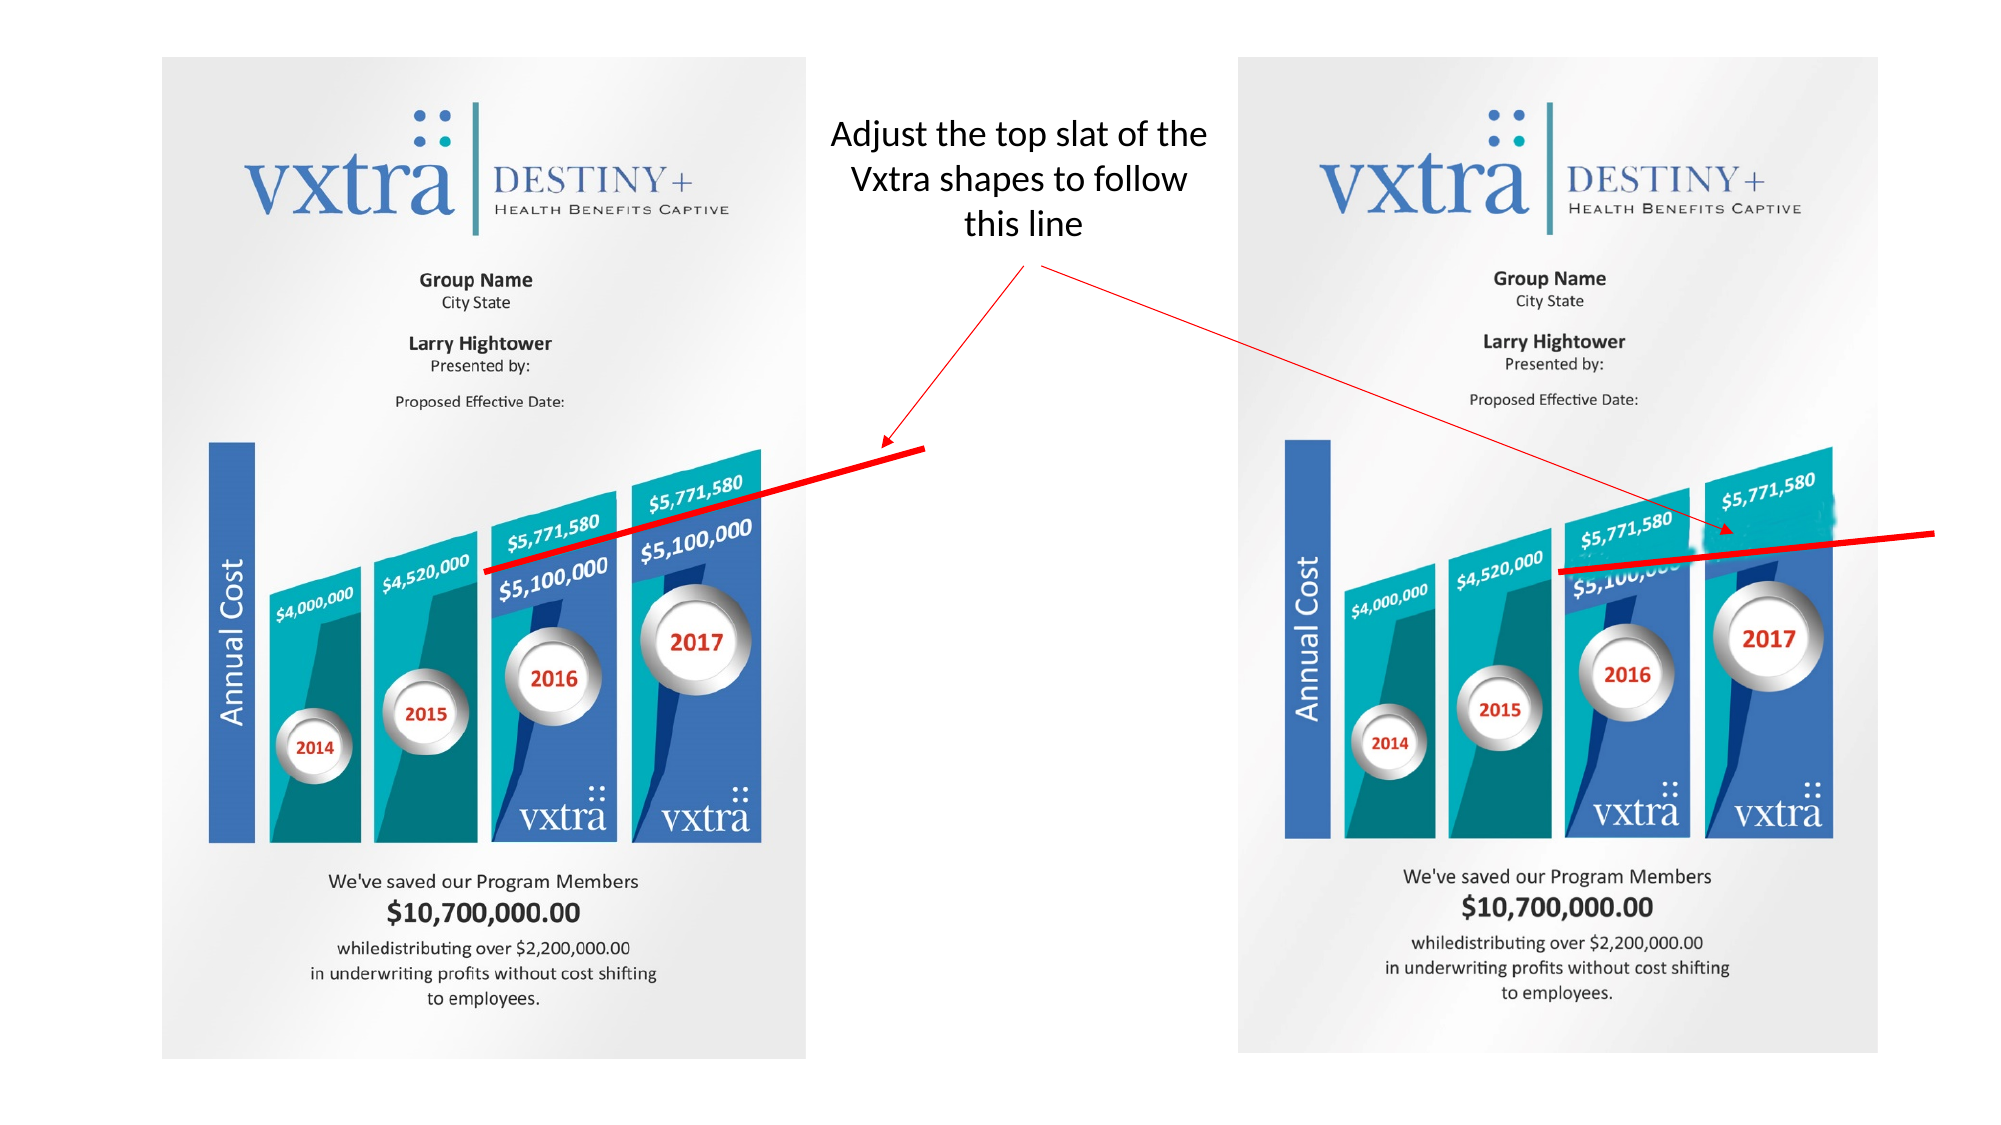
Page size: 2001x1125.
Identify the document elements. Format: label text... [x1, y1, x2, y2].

picture [1238, 534, 1878, 1053]
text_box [881, 265, 1024, 449]
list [162, 57, 806, 1059]
picture [1238, 57, 1878, 533]
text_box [483, 448, 925, 573]
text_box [1041, 265, 1734, 534]
text_box Adjust the top slat of the Vxtra shapes to follow this line [809, 101, 1238, 252]
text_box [1558, 533, 1935, 573]
